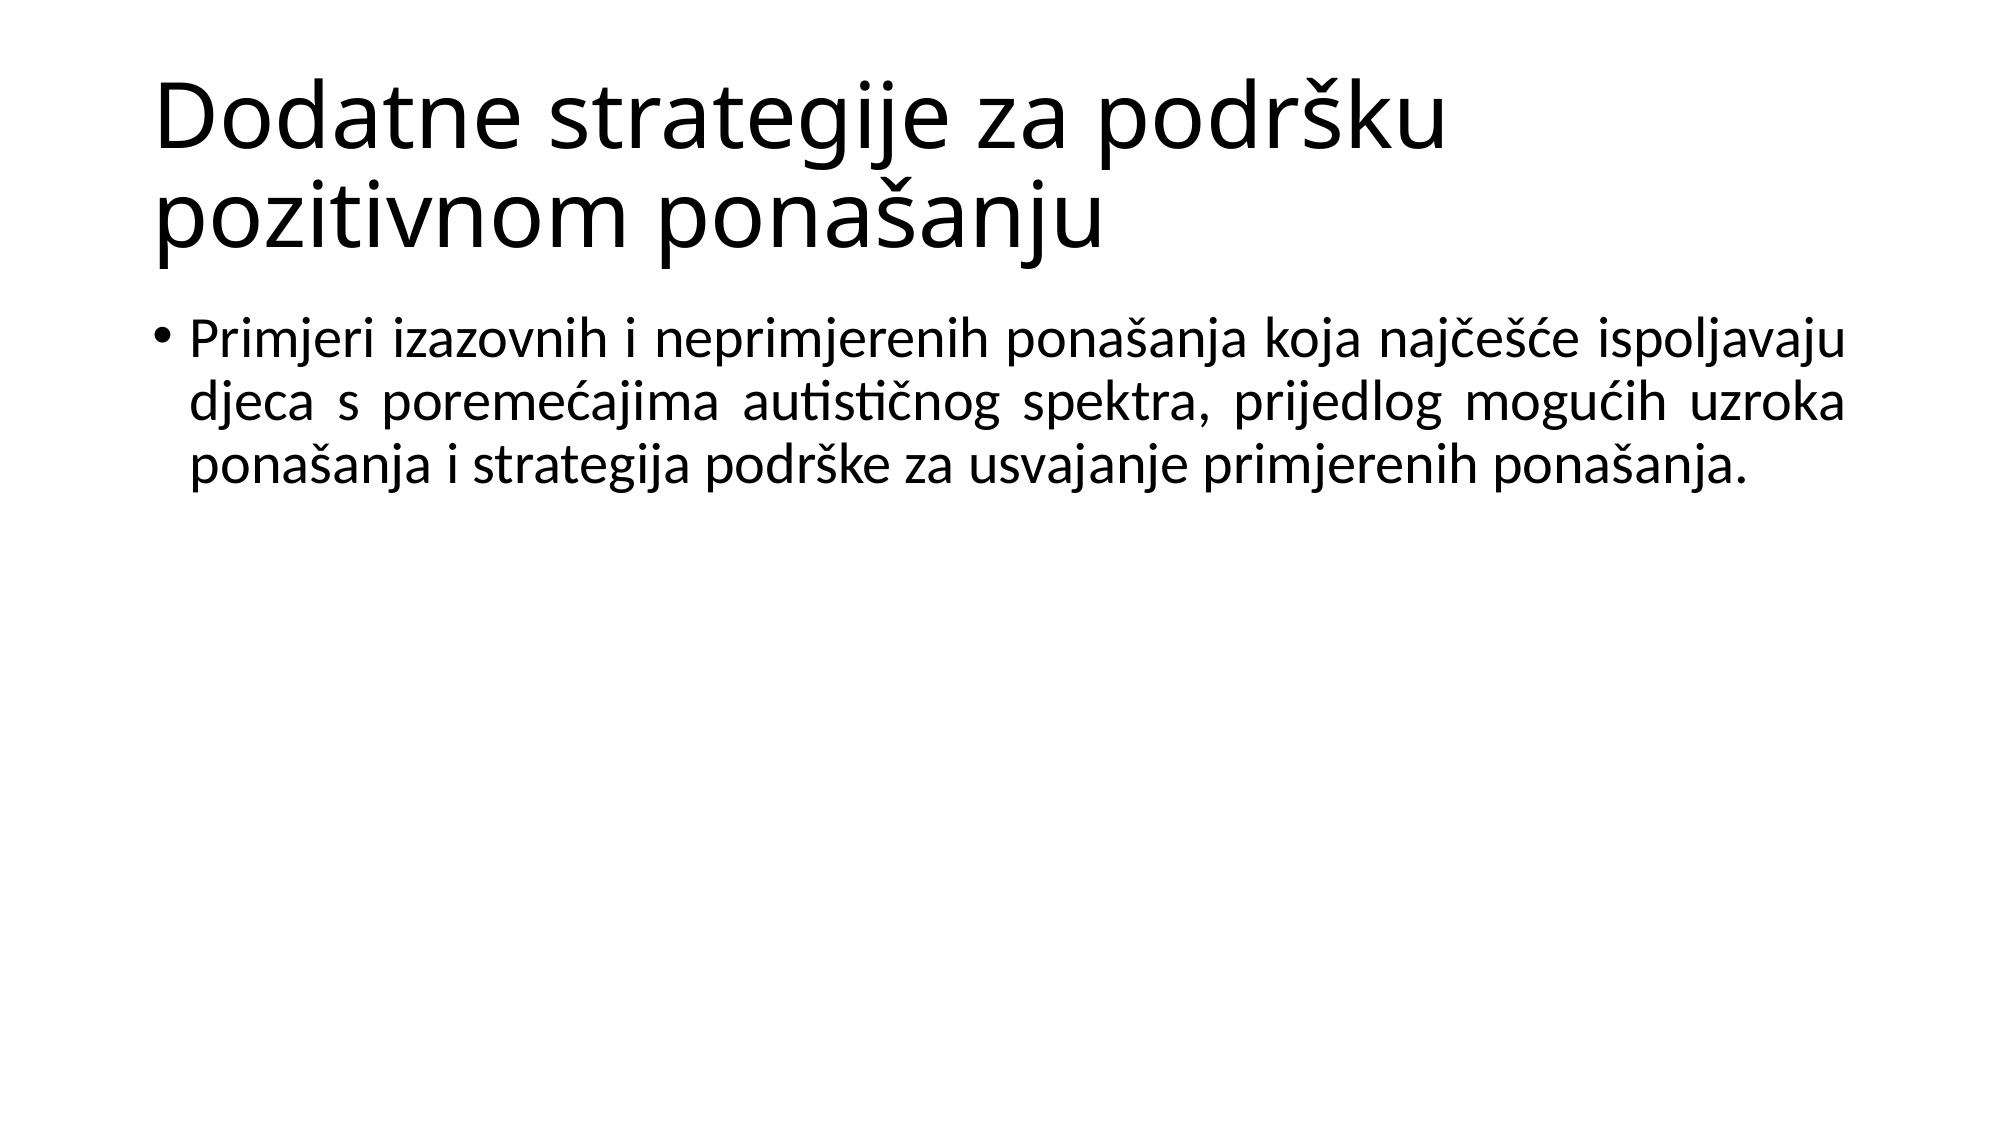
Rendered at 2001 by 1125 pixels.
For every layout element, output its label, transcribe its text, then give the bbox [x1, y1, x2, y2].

title Dodatne strategije za podršku pozitivnom ponašanju [137, 59, 1863, 278]
list Primjeri izazovnih i neprimjerenih ponašanja koja najčešće ispoljavaju djeca s poremećajima autističnog spektra, prijedlog mogućih uzroka ponašanja i strategija podrške za usvajanje primjerenih ponašanja. [137, 299, 1863, 1014]
